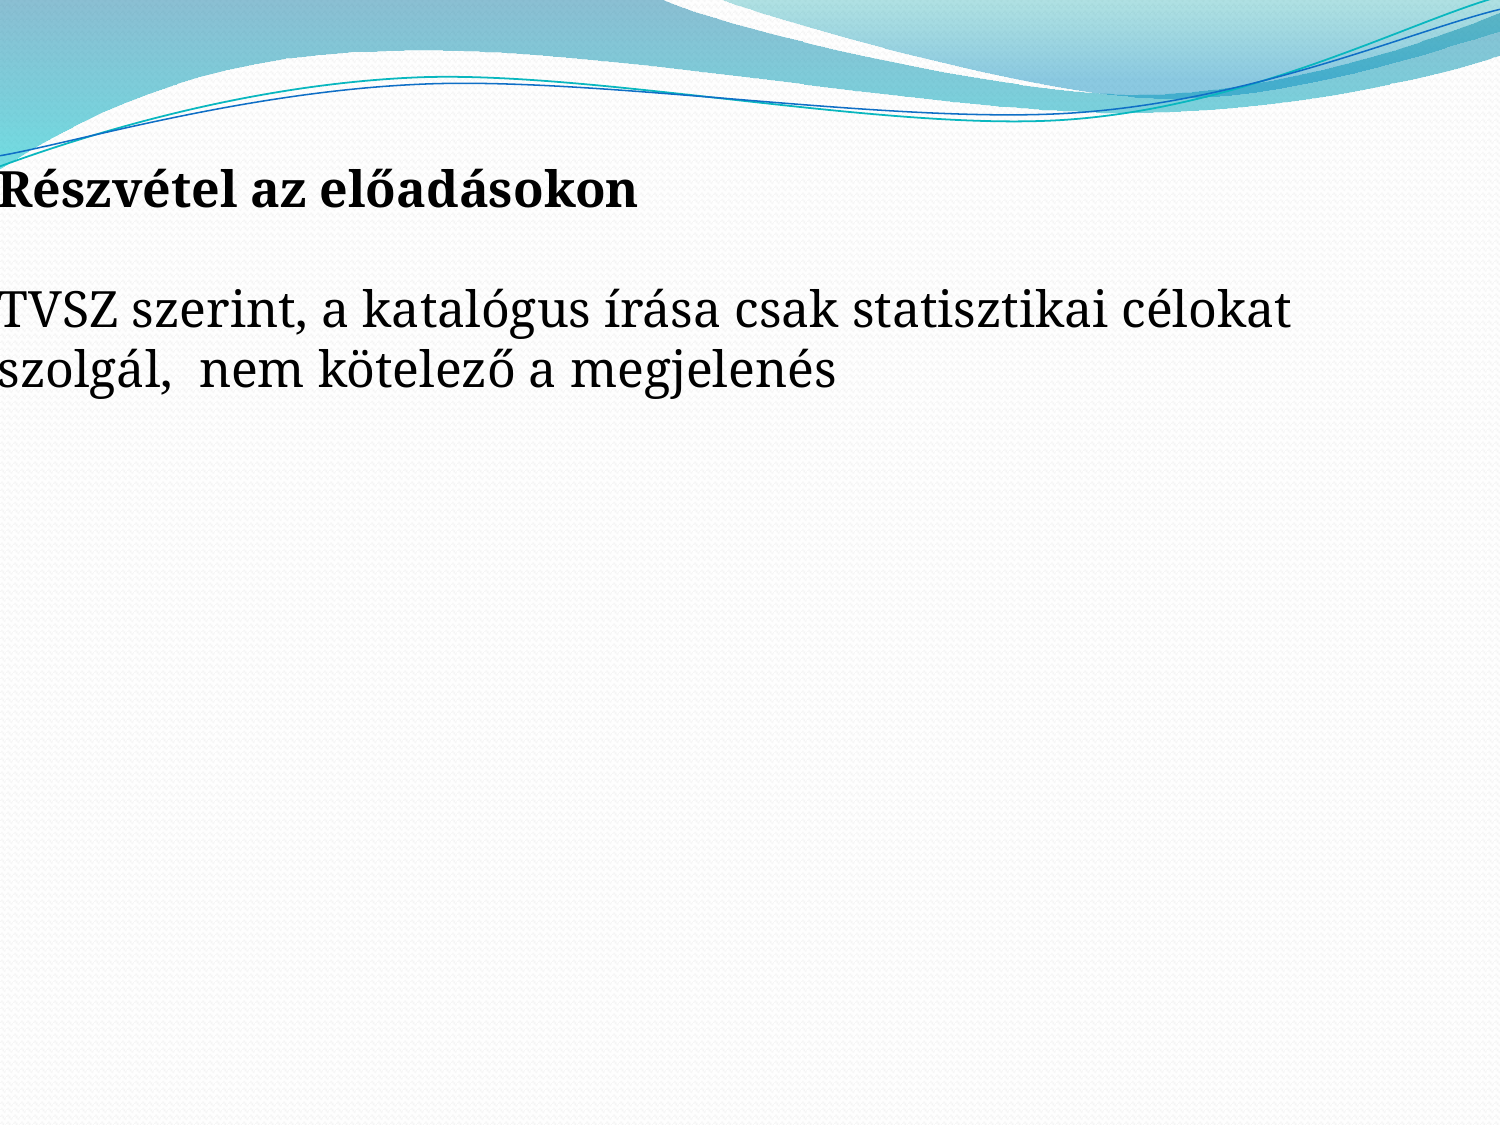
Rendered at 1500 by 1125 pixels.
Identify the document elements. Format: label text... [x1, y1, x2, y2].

text_box Részvétel az előadásokon TVSZ szerint, a katalógus írása csak statisztikai célokat szolgál, nem kötelező a megjelenés [0, 149, 1321, 405]
